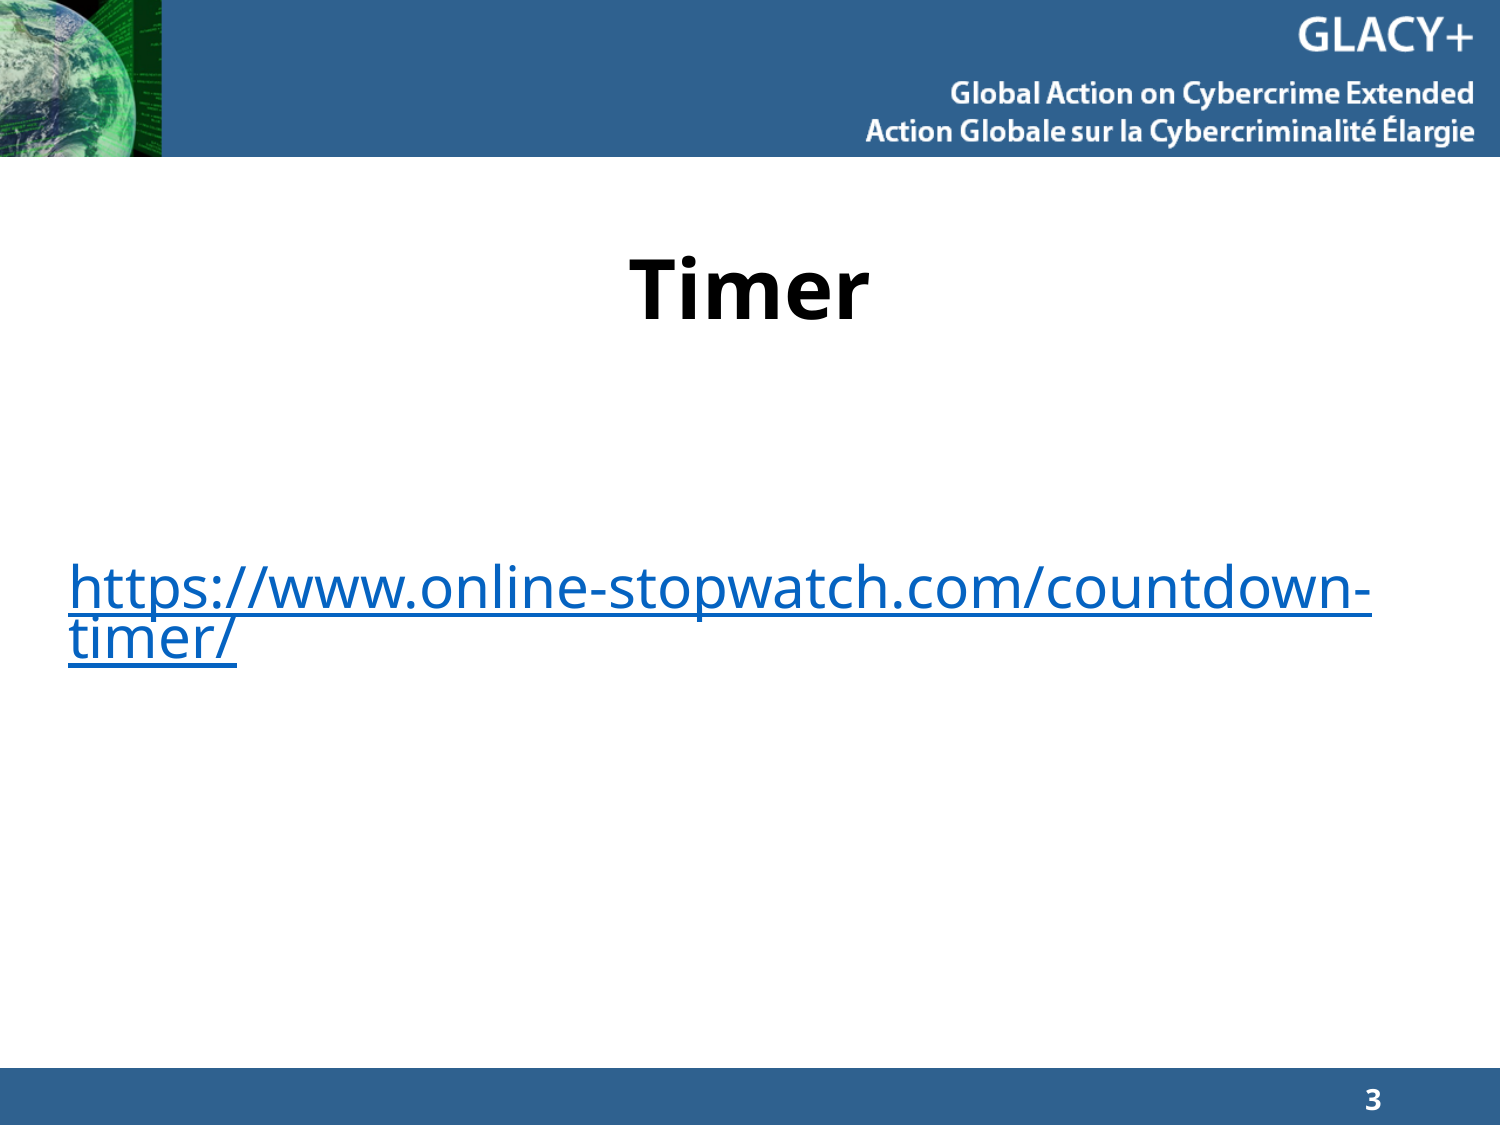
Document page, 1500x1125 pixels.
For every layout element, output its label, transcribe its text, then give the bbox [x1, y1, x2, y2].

slide_number 3 [1059, 1071, 1397, 1125]
picture [0, 0, 1500, 157]
title Timer [103, 197, 1397, 382]
list https://www.online-stopwatch.com/countdown-timer/ [53, 382, 1404, 1125]
